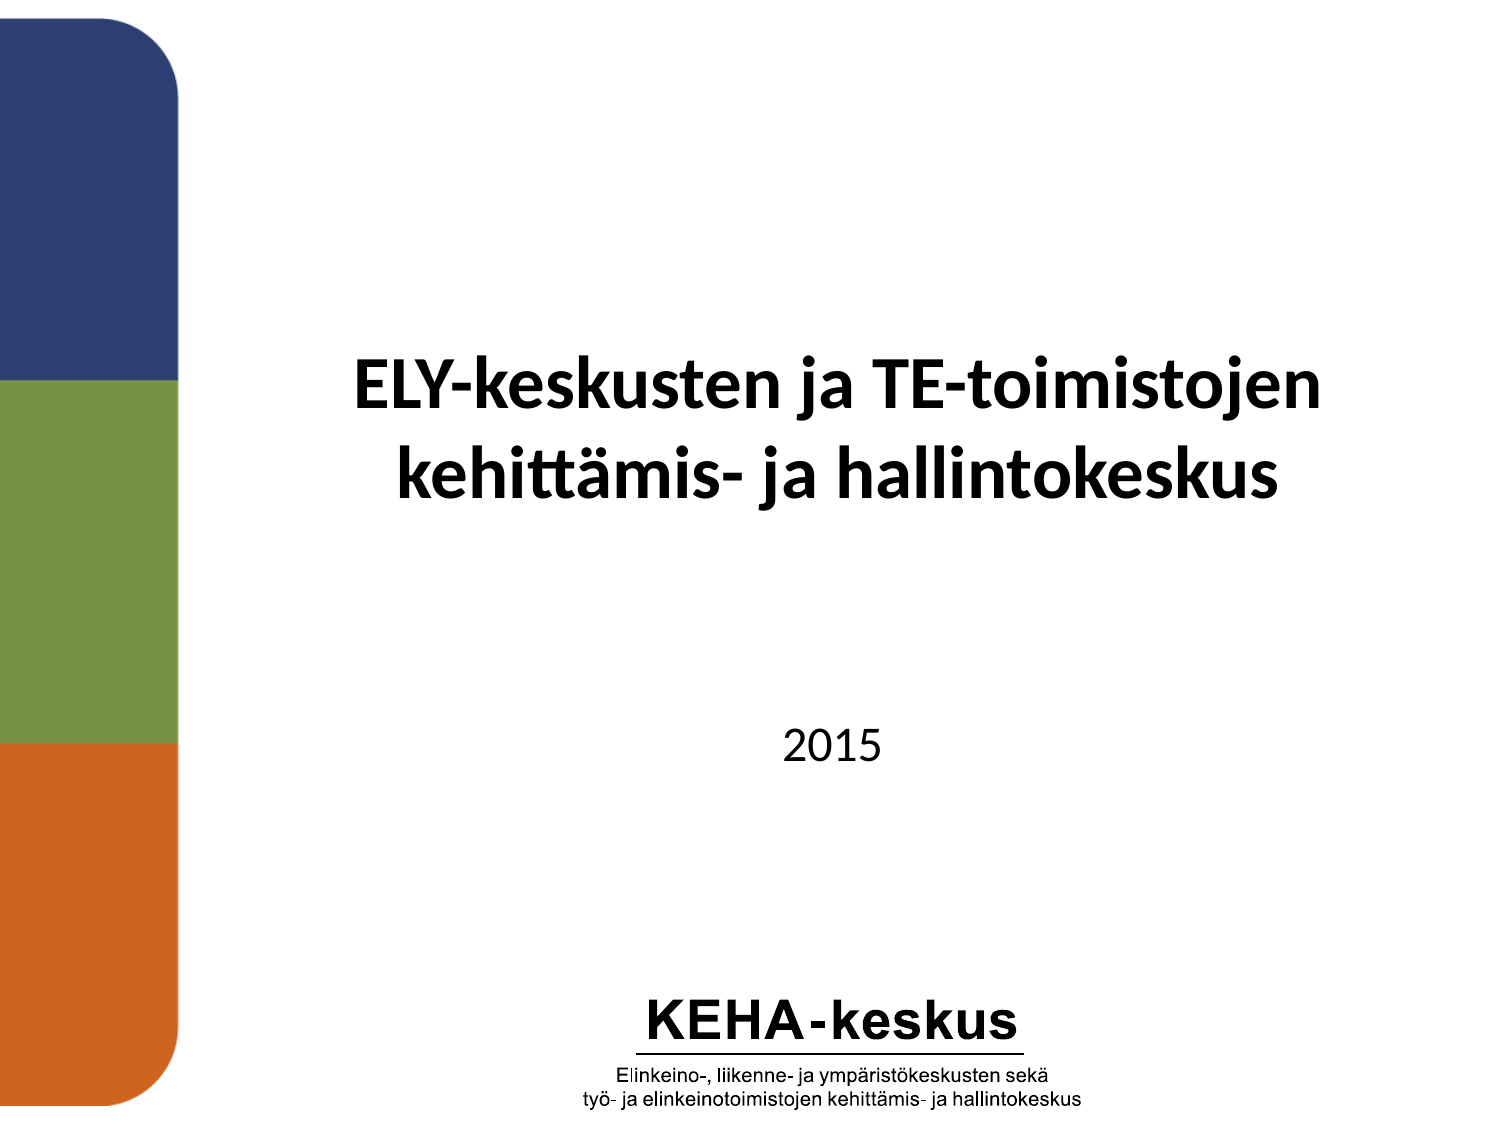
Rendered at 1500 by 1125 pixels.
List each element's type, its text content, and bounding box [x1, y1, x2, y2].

title ELY-keskusten ja TE-toimistojen kehittämis- ja hallintokeskus [277, 326, 1400, 587]
list 2015 [277, 704, 1388, 965]
picture [0, 18, 180, 1106]
